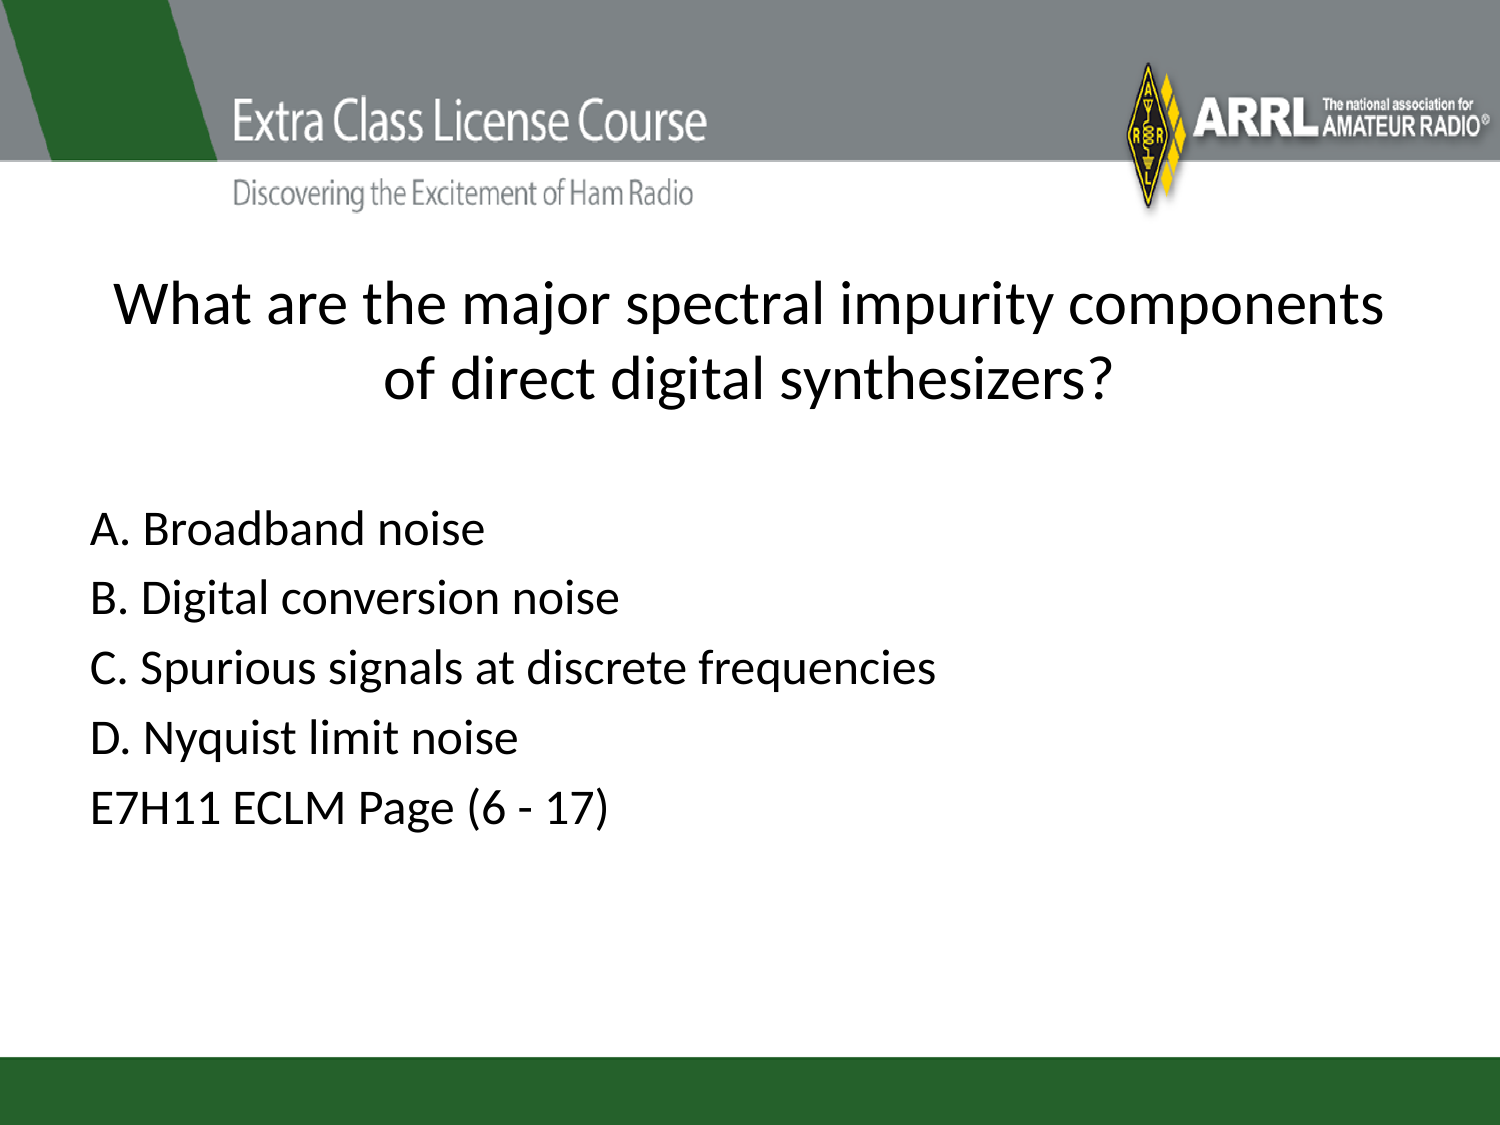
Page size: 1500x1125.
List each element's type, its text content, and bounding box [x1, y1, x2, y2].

list A. Broadband noise B. Digital conversion noise C. Spurious signals at discrete frequencies D. Nyquist limit noise E7H11 ECLM Page (6 - 17) [75, 487, 1425, 1005]
picture [0, 0, 1500, 1125]
title What are the major spectral impurity components of direct digital synthesizers? [75, 254, 1425, 435]
